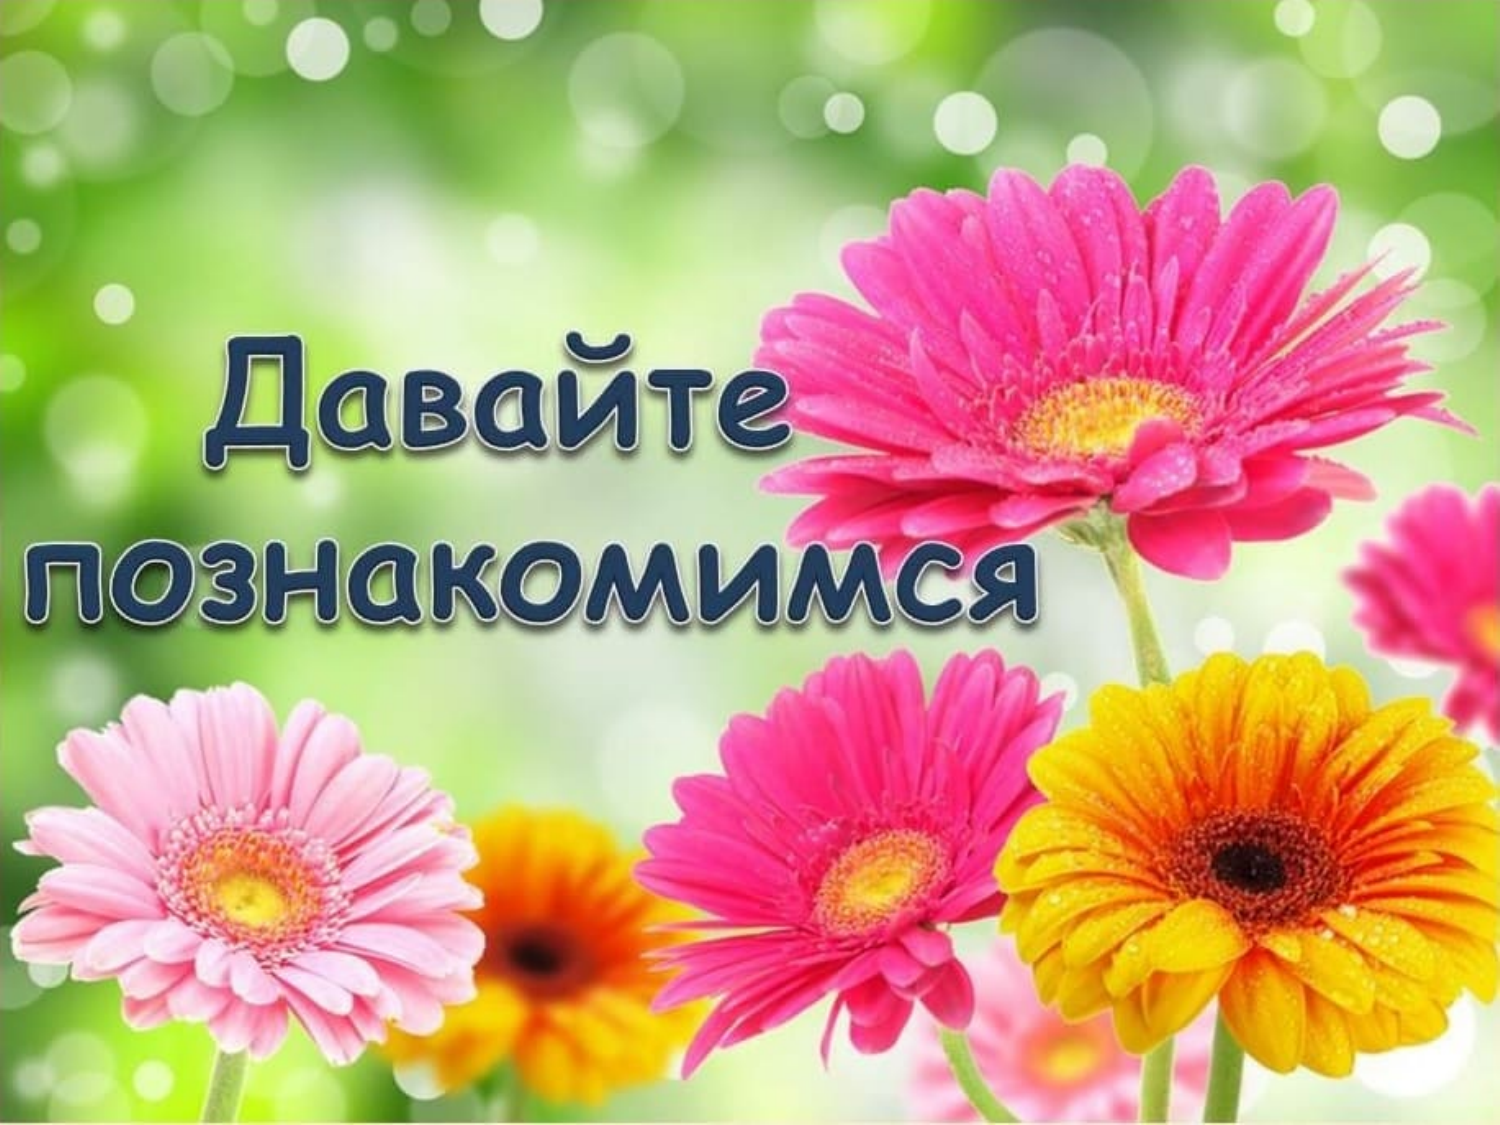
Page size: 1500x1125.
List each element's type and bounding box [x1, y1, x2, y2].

list [0, 0, 1500, 1125]
